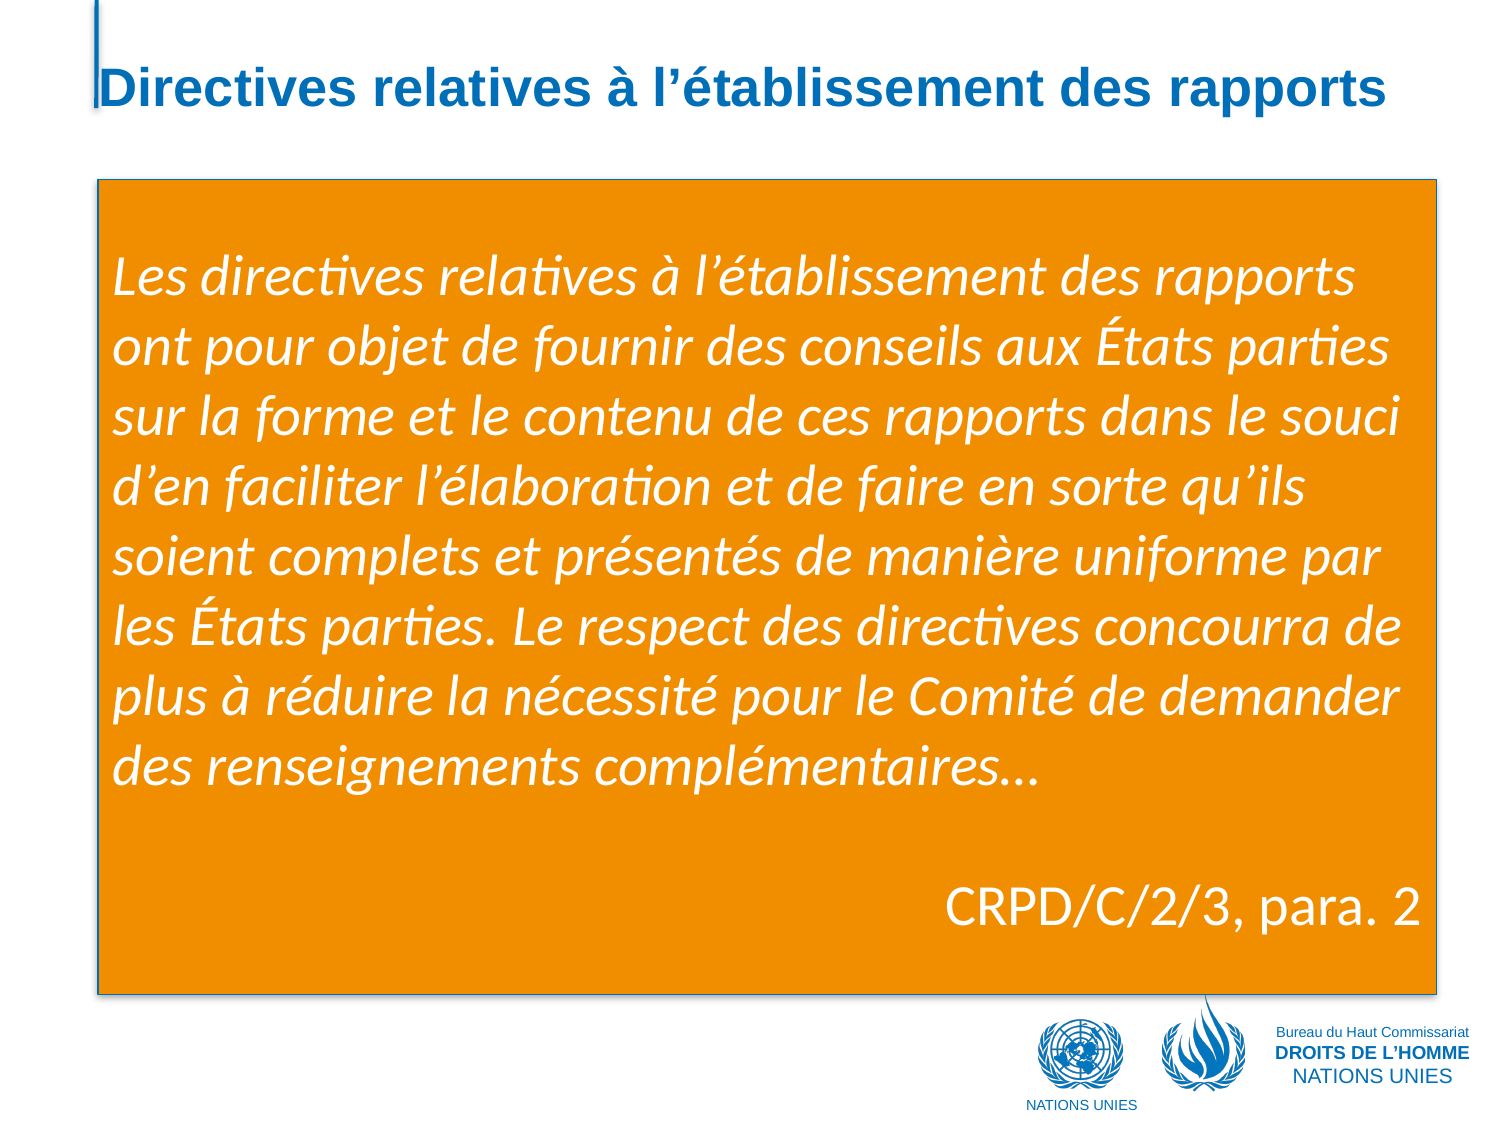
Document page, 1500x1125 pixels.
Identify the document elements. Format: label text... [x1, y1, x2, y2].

picture [1037, 990, 1457, 1107]
title Directives relatives à l’établissement des rapports [52, 45, 1437, 224]
text_box NATIONS UNIES [980, 1088, 1184, 1121]
text_box Bureau du Haut Commissariat DROITS DE L’HOMME NATIONS UNIES [1245, 1015, 1500, 1096]
text_box Les directives relatives à l’établissement des rapports ont pour objet de fournir des conseils aux États parties sur la forme et le contenu de ces rapports dans le souci d’en faciliter l’élaboration et de faire en sorte qu’ils soient complets et présentés de manière uniforme par les États parties. Le respect des directives concourra de plus à réduire la nécessité pour le Comité de demander des renseignements complémentaires… CRPD/C/2/3, para. 2 [97, 179, 1437, 995]
